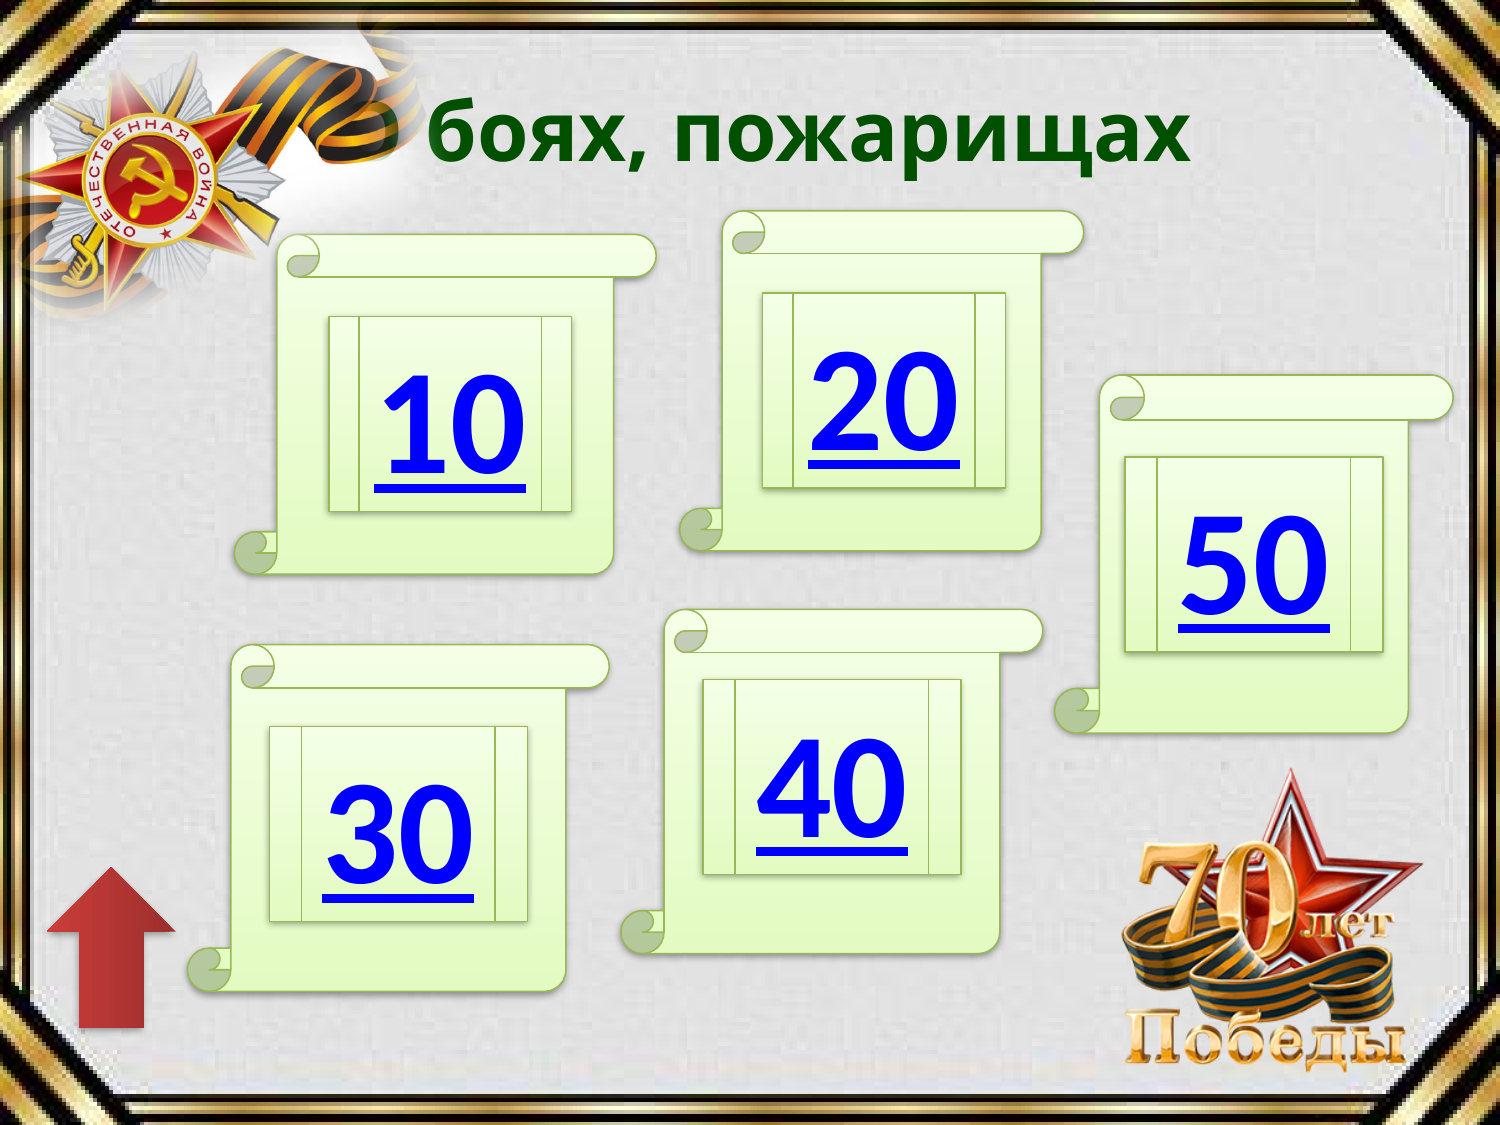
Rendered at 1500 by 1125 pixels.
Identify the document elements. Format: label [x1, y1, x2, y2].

text_box [679, 210, 1084, 552]
text_box [620, 609, 1044, 954]
text_box [234, 234, 657, 575]
text_box [187, 644, 610, 992]
picture [0, 0, 1500, 1125]
text_box [1054, 374, 1454, 734]
